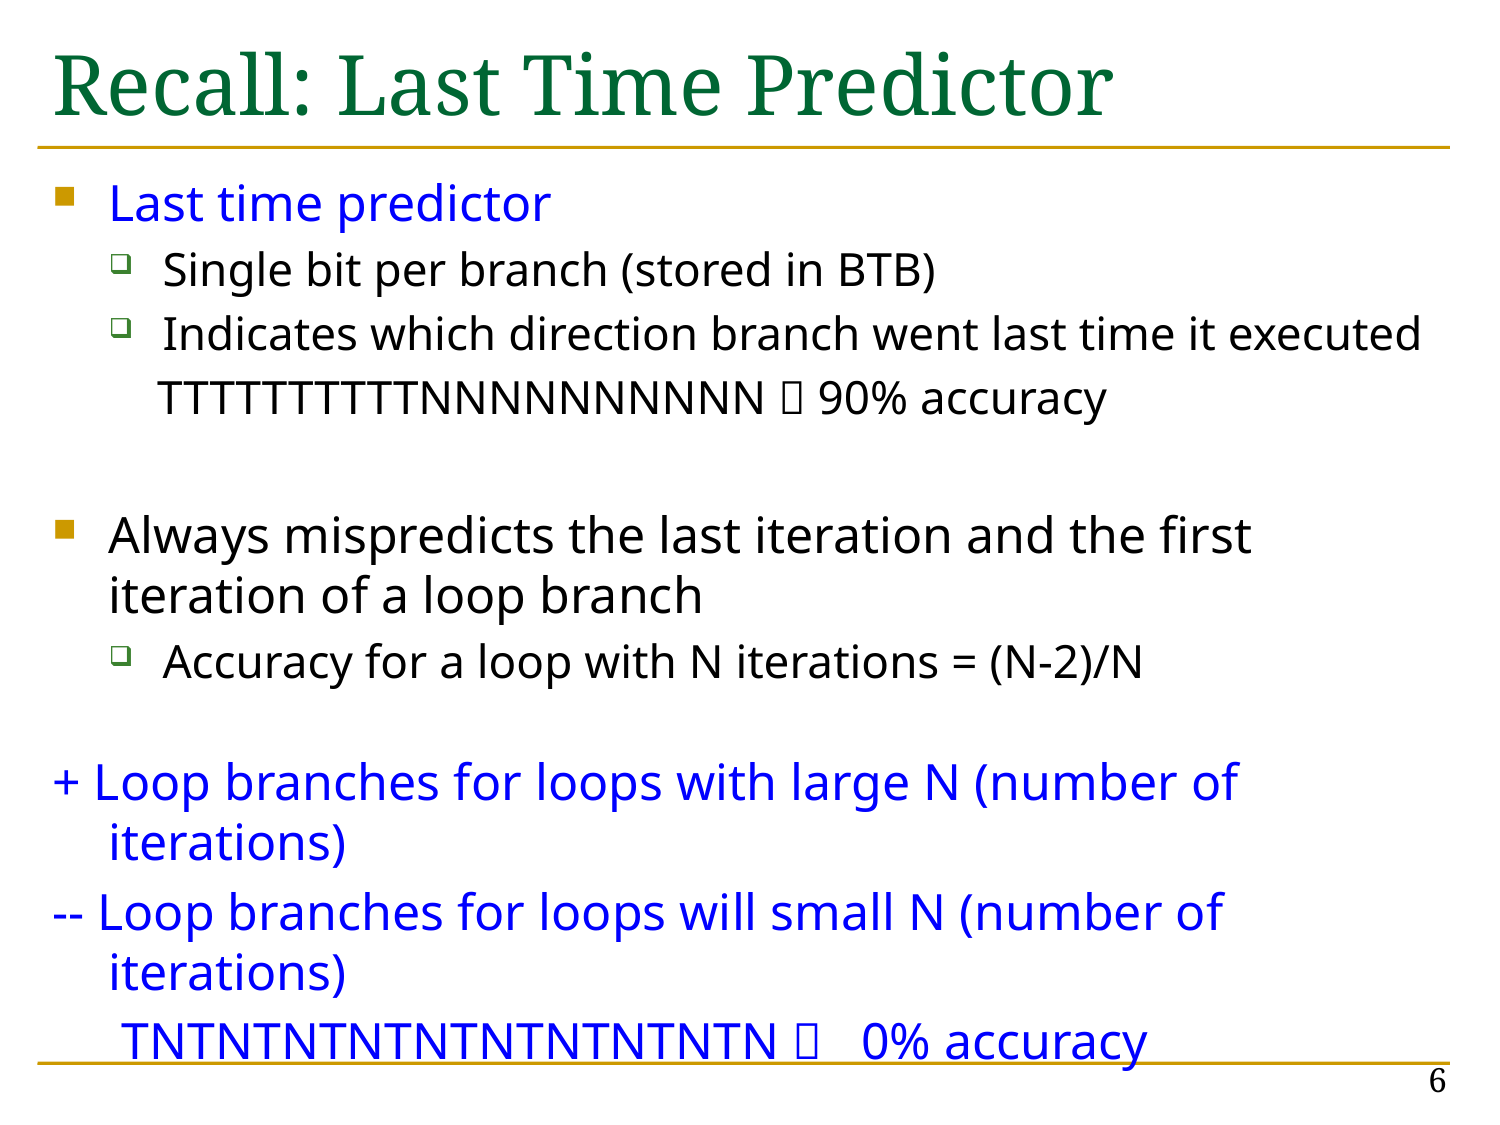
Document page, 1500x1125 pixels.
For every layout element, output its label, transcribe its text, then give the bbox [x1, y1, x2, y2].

slide_number 6 [1111, 1036, 1462, 1112]
list Last time predictor Single bit per branch (stored in BTB) Indicates which direction branch went last time it executed TTTTTTTTTTNNNNNNNNNN  90% accuracy Always mispredicts the last iteration and the first iteration of a loop branch Accuracy for a loop with N iterations = (N-2)/N + Loop branches for loops with large N (number of iterations) -- Loop branches for loops will small N (number of iterations) TNTNTNTNTNTNTNTNTNTN  0% accuracy [37, 163, 1450, 1016]
title Recall: Last Time Predictor [37, 24, 1450, 163]
